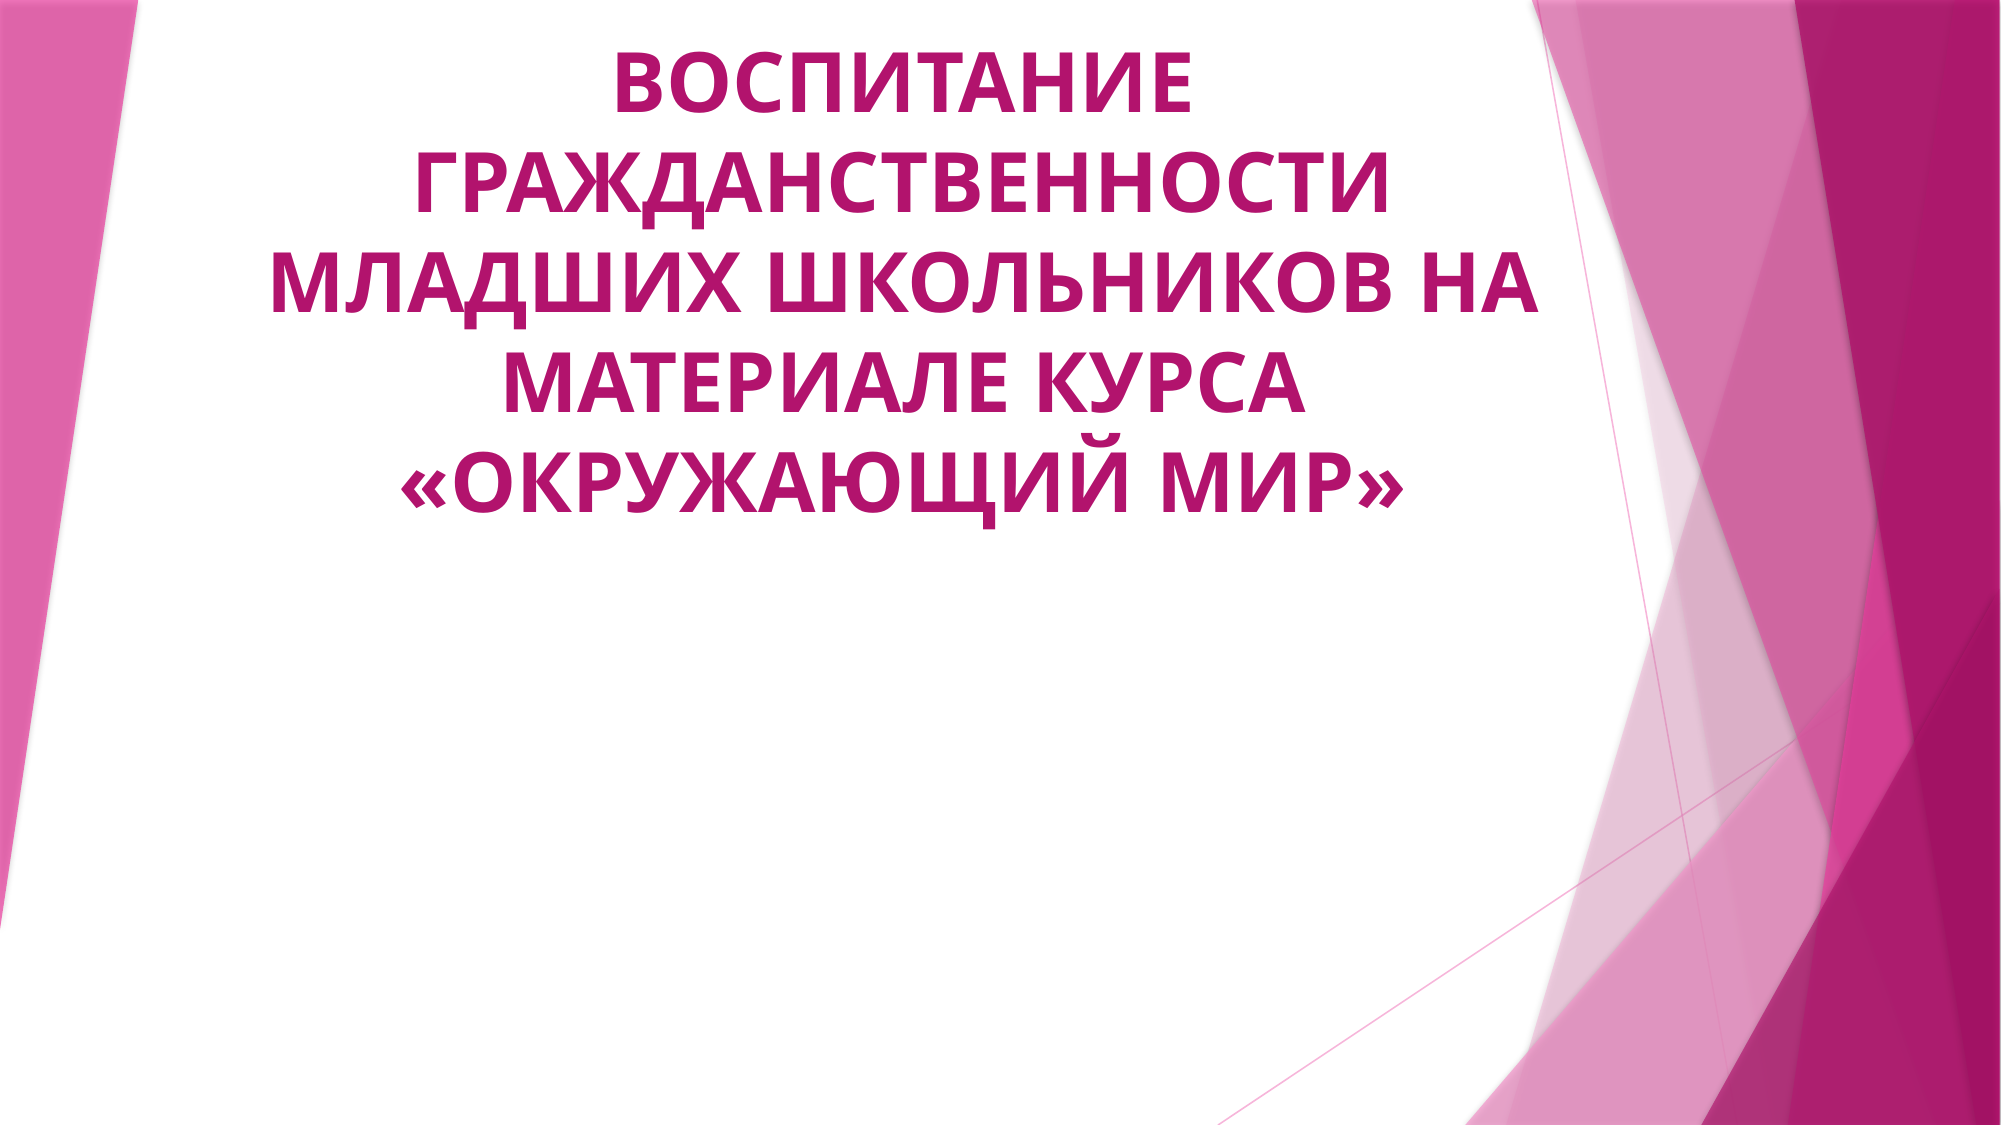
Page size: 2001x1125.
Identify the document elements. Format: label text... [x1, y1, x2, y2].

title ВОСПИТАНИЕ ГРАЖДАНСТВЕННОСТИ МЛАДШИХ ШКОЛЬНИКОВ НА МАТЕРИАЛЕ КУРСА «ОКРУЖАЮЩИЙ МИР» [179, 243, 1627, 777]
